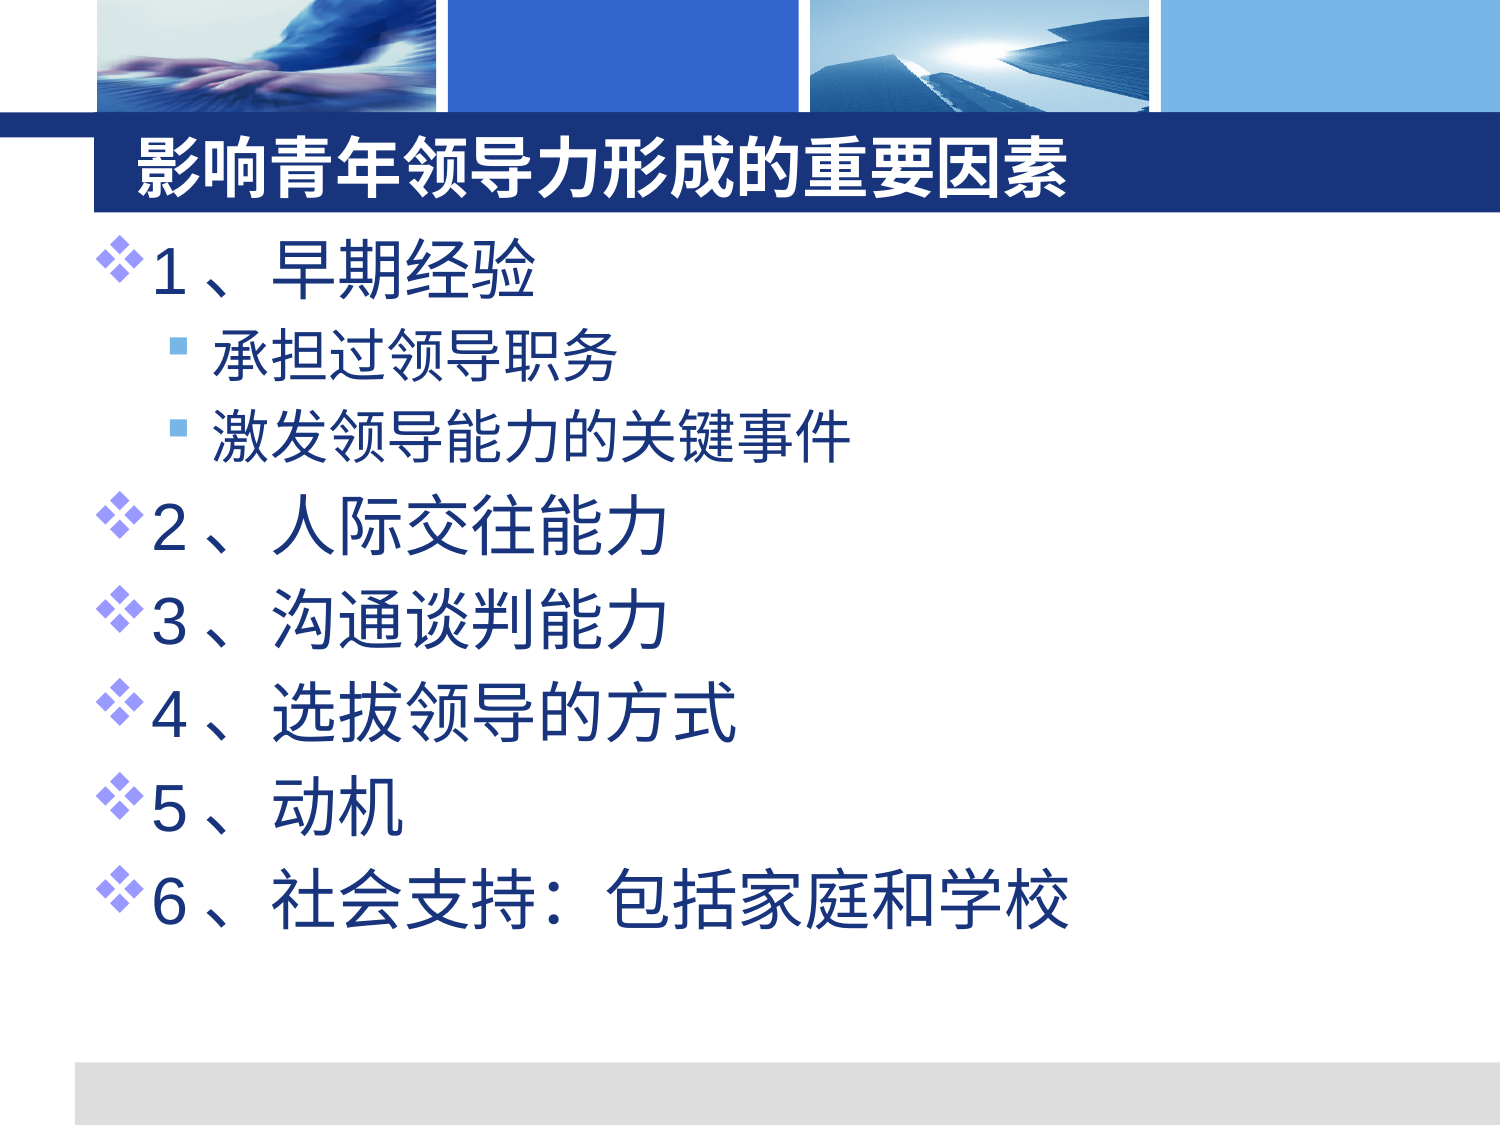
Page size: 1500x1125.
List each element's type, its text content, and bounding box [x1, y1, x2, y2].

title 影响青年领导力形成的重要因素 [120, 120, 1400, 213]
list 1、早期经验 承担过领导职务 激发领导能力的关键事件 2、人际交往能力 3、沟通谈判能力 4、选拔领导的方式 5、动机 6、社会支持：包括家庭和学校 [75, 219, 1425, 1021]
picture [810, 0, 1150, 112]
picture [97, 0, 437, 112]
